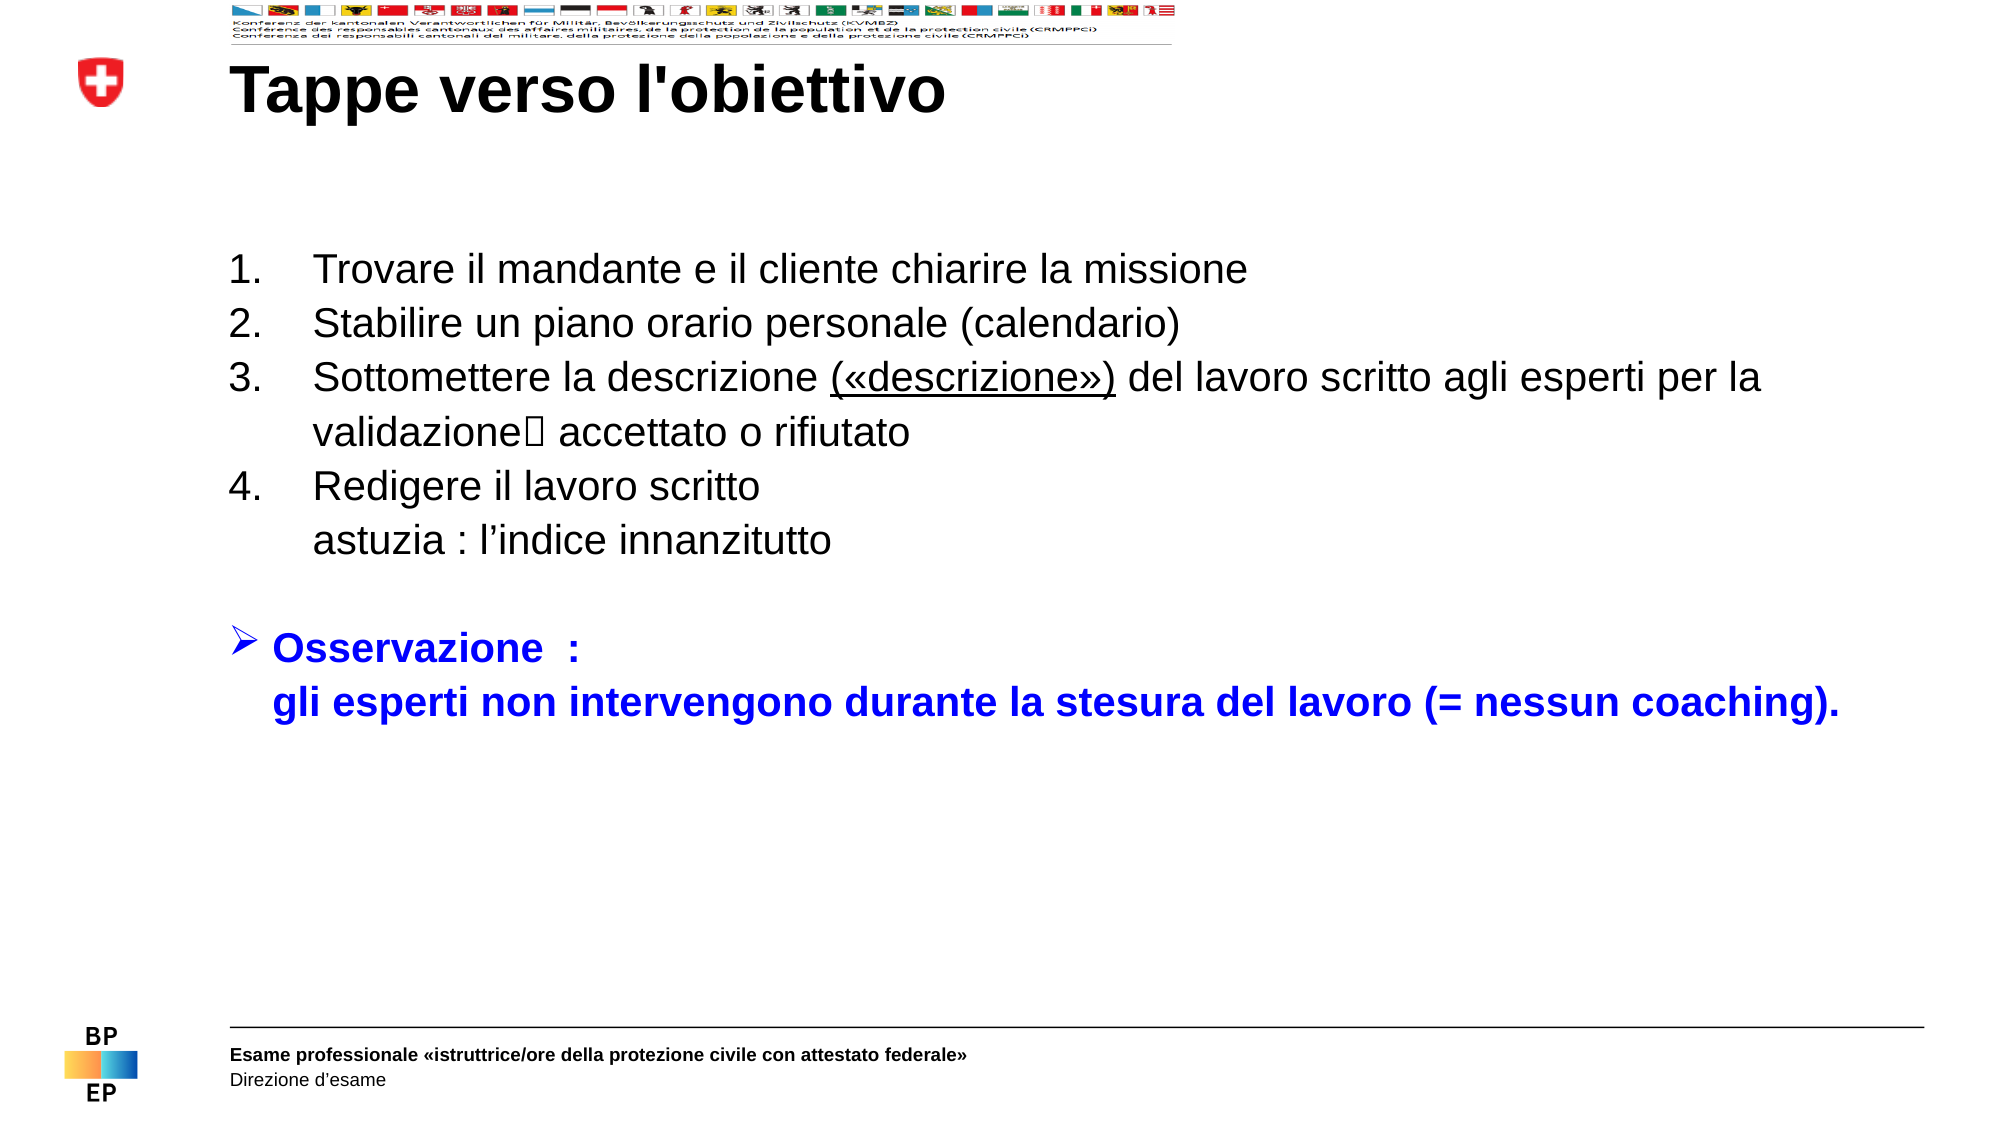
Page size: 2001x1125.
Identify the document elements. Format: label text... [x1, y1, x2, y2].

list Trovare il mandante e il cliente chiarire la missione Stabilire un piano orario personale (calendario) Sottomettere la descrizione («descrizione») del lavoro scritto agli esperti per la validazione accettato o rifiutato Redigere il lavoro scritto astuzia : l’indice innanzitutto Osservazione : gli esperti non intervengono durante la stesura del lavoro (= nessun coaching). [228, 237, 1922, 981]
picture [229, 4, 1175, 46]
title Tappe verso l'obiettivo [229, 50, 1922, 199]
picture [61, 1021, 140, 1106]
footer Esame professionale «istruttrice/ore della protezione civile con attestato federale» Direzione d’esame [229, 1040, 1177, 1088]
